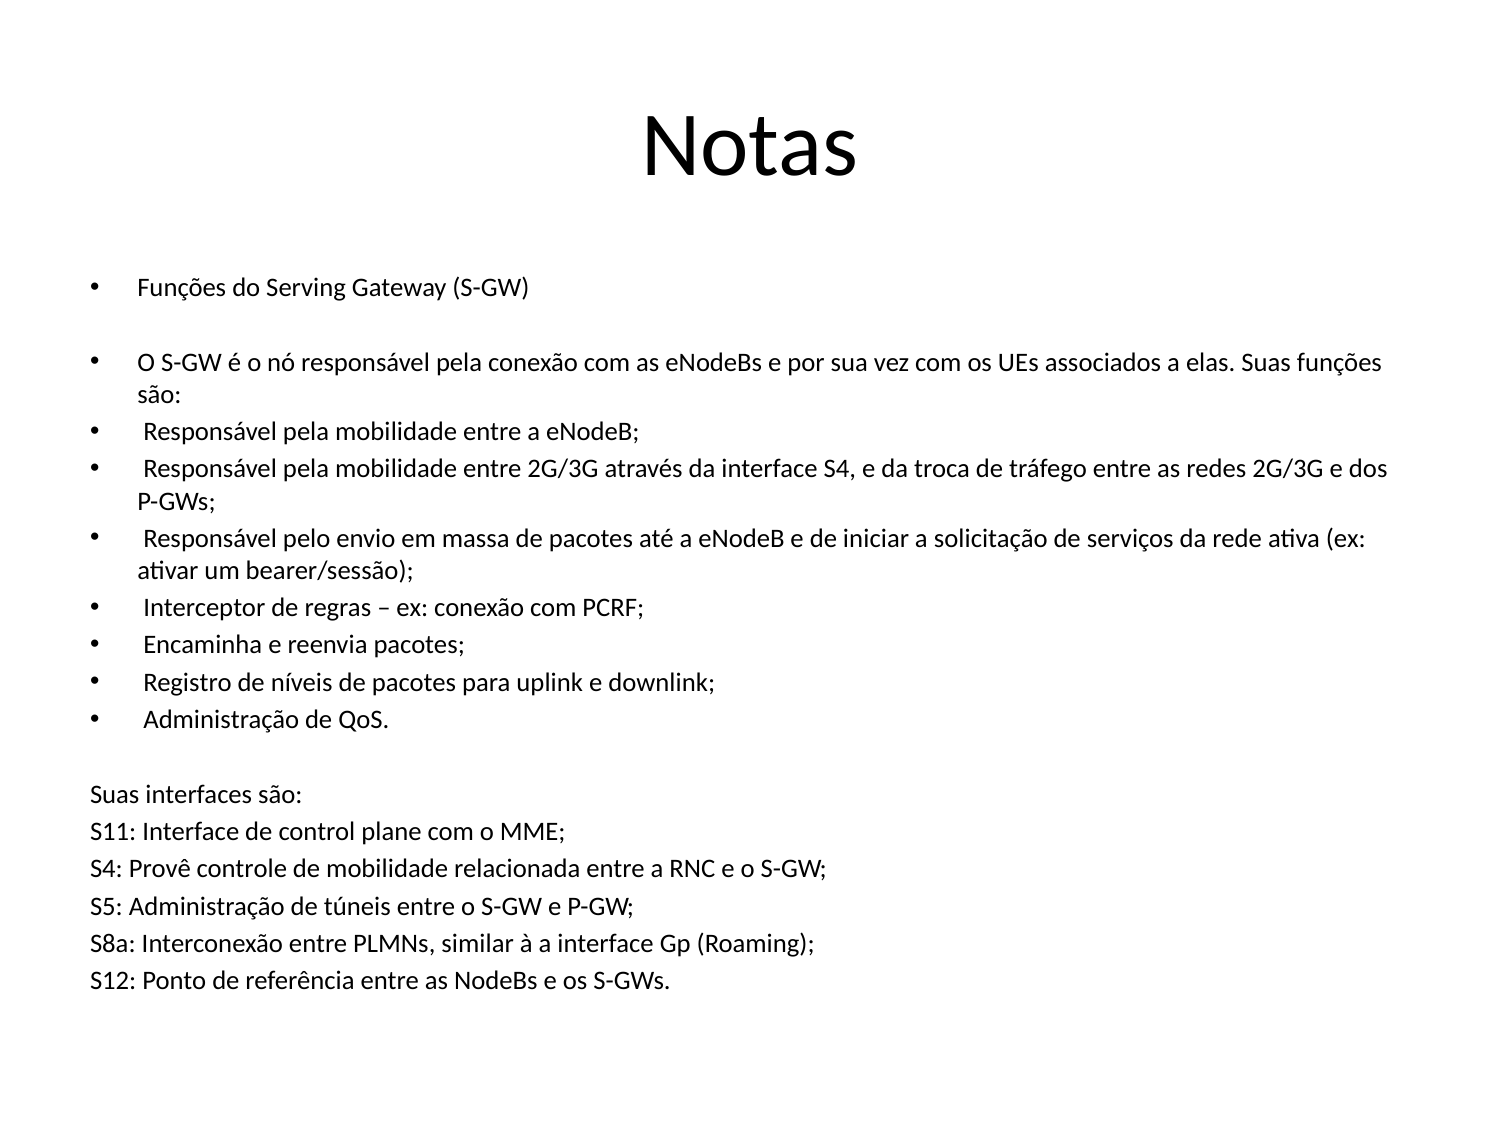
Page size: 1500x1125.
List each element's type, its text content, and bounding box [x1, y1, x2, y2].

title Notas [75, 45, 1425, 233]
list Funções do Serving Gateway (S-GW) O S-GW é o nó responsável pela conexão com as eNodeBs e por sua vez com os UEs associados a elas. Suas funções são: Responsável pela mobilidade entre a eNodeB; Responsável pela mobilidade entre 2G/3G através da interface S4, e da troca de tráfego entre as redes 2G/3G e dos P-GWs; Responsável pelo envio em massa de pacotes até a eNodeB e de iniciar a solicitação de serviços da rede ativa (ex: ativar um bearer/sessão); Interceptor de regras – ex: conexão com PCRF; Encaminha e reenvia pacotes; Registro de níveis de pacotes para uplink e downlink; Administração de QoS. Suas interfaces são: S11: Interface de control plane com o MME; S4: Provê controle de mobilidade relacionada entre a RNC e o S-GW; S5: Administração de túneis entre o S-GW e P-GW; S8a: Interconexão entre PLMNs, similar à a interface Gp (Roaming); S12: Ponto de referência entre as NodeBs e os S-GWs. [75, 262, 1425, 1005]
